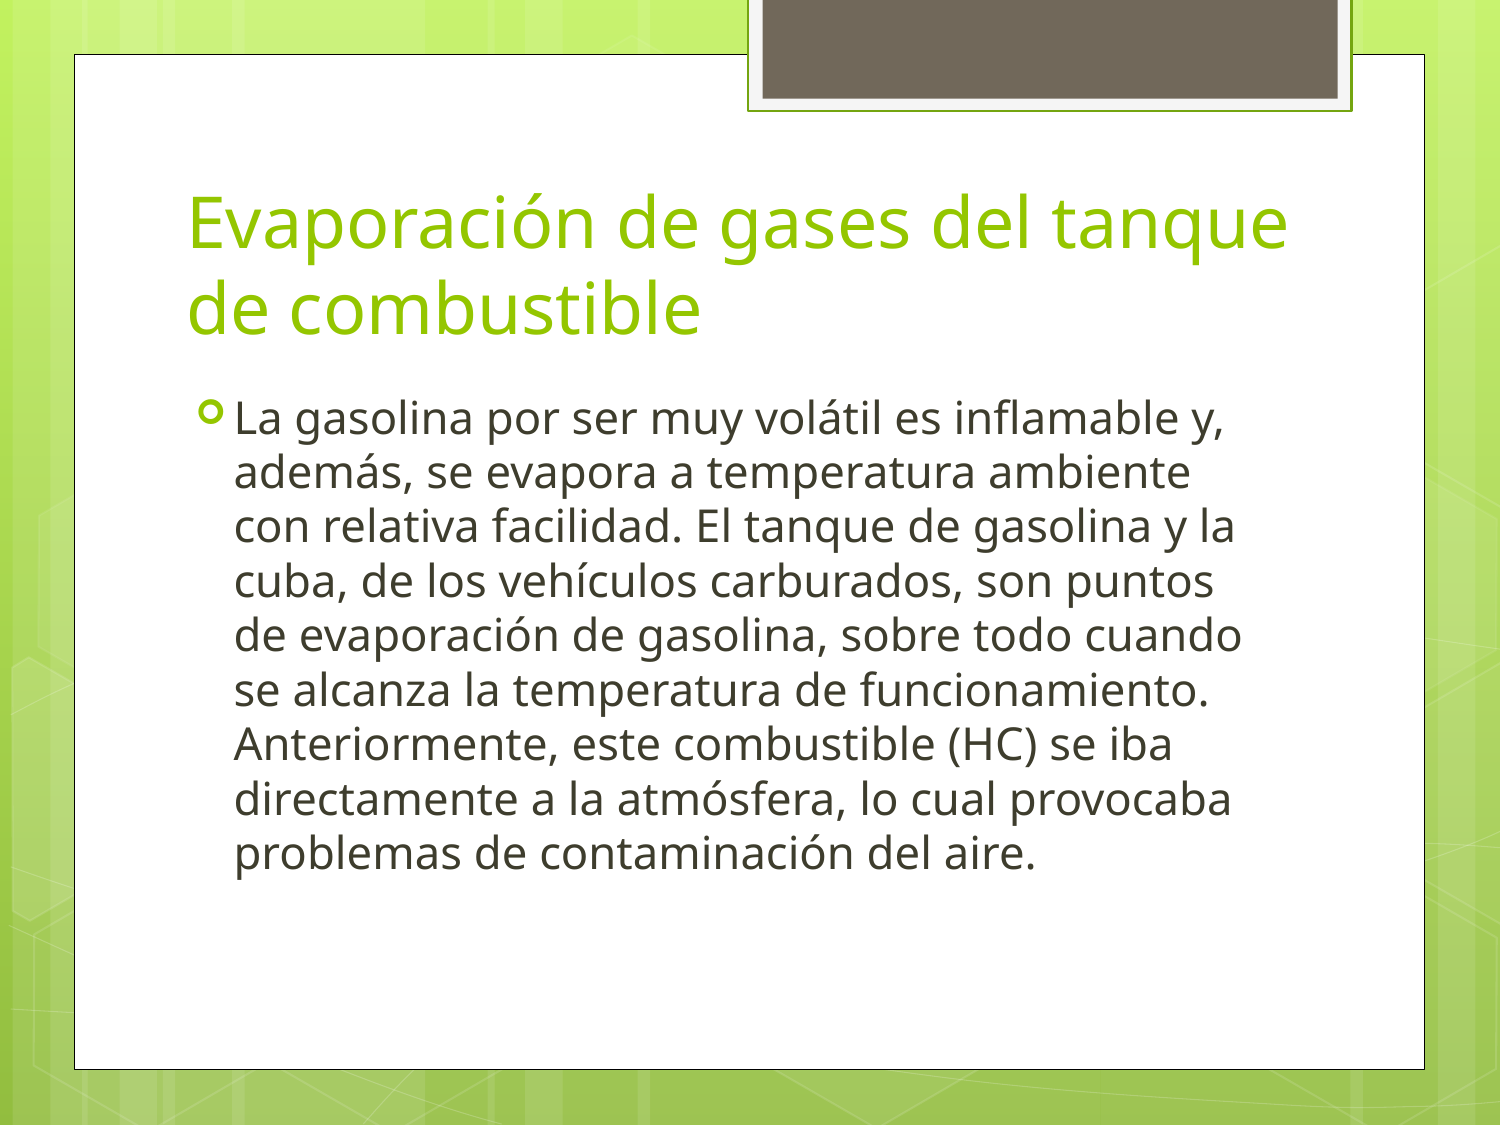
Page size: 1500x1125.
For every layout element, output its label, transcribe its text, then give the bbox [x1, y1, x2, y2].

title Evaporación de gases del tanque de combustible [171, 168, 1324, 357]
list La gasolina por ser muy volátil es inflamable y, además, se evapora a temperatura ambiente con relativa facilidad. El tanque de gasolina y la cuba, de los vehículos carburados, son puntos de evaporación de gasolina, sobre todo cuando se alcanza la temperatura de funcionamiento. Anteriormente, este combustible (HC) se iba directamente a la atmósfera, lo cual provocaba problemas de contaminación del aire. [171, 381, 1283, 957]
